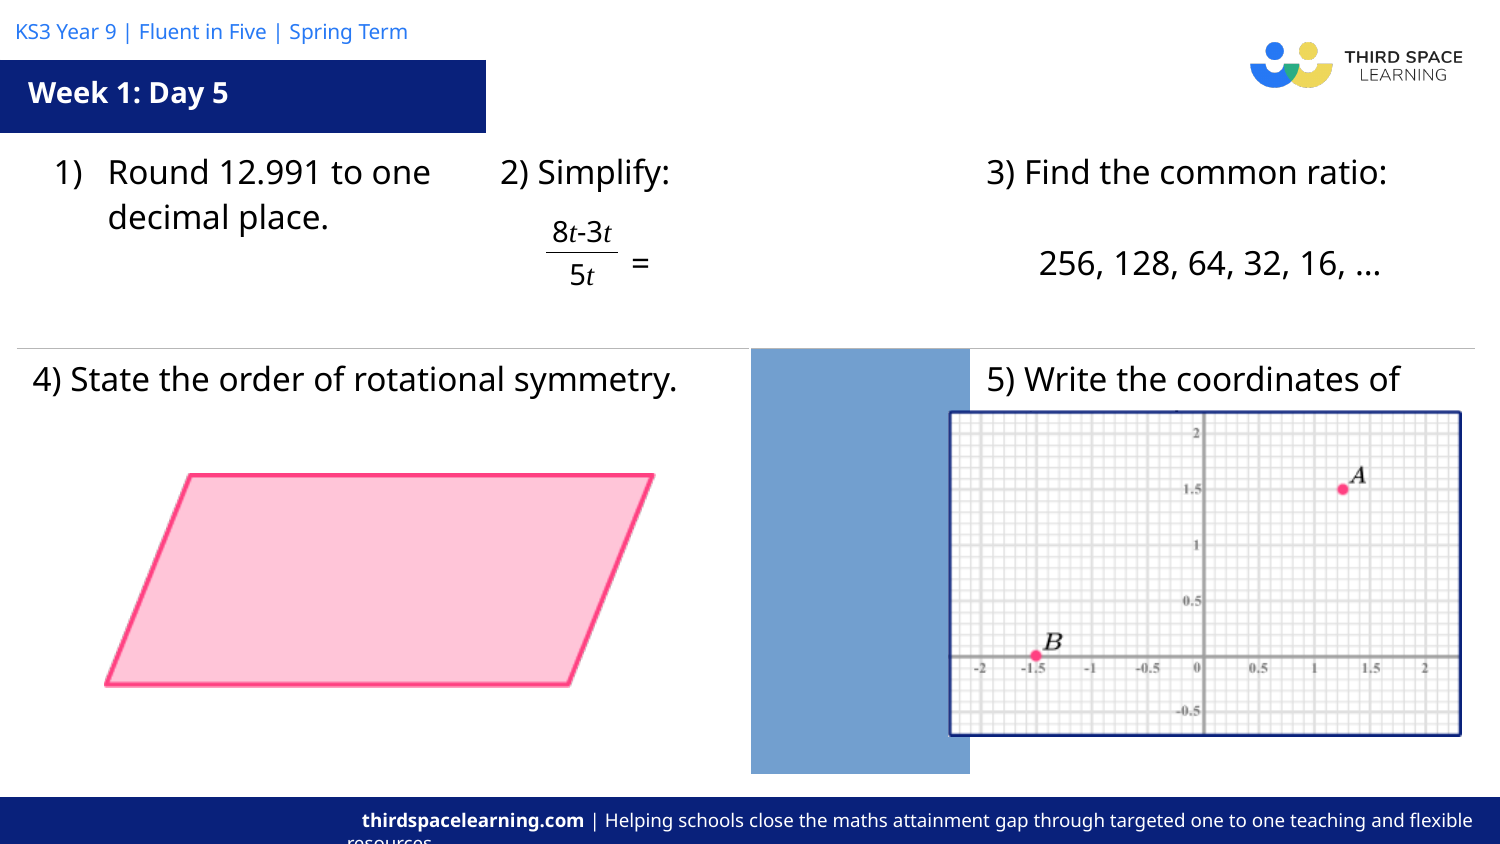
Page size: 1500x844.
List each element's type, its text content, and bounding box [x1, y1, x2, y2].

picture [103, 473, 656, 689]
table_header 3) Find the common ratio: 256, 128, 64, 32, 16, … [972, 142, 1474, 348]
text_box Week 1: Day 5 [13, 59, 383, 125]
table_header 2) Simplify: = [486, 142, 970, 348]
picture [948, 410, 1463, 737]
table_cell 5) Write the coordinates of points A and B: [972, 349, 1474, 773]
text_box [545, 212, 619, 293]
table_header Round 12.991 to one decimal place. [19, 142, 484, 348]
table_cell 4) State the order of rotational symmetry. [19, 349, 749, 773]
picture [1250, 33, 1465, 99]
